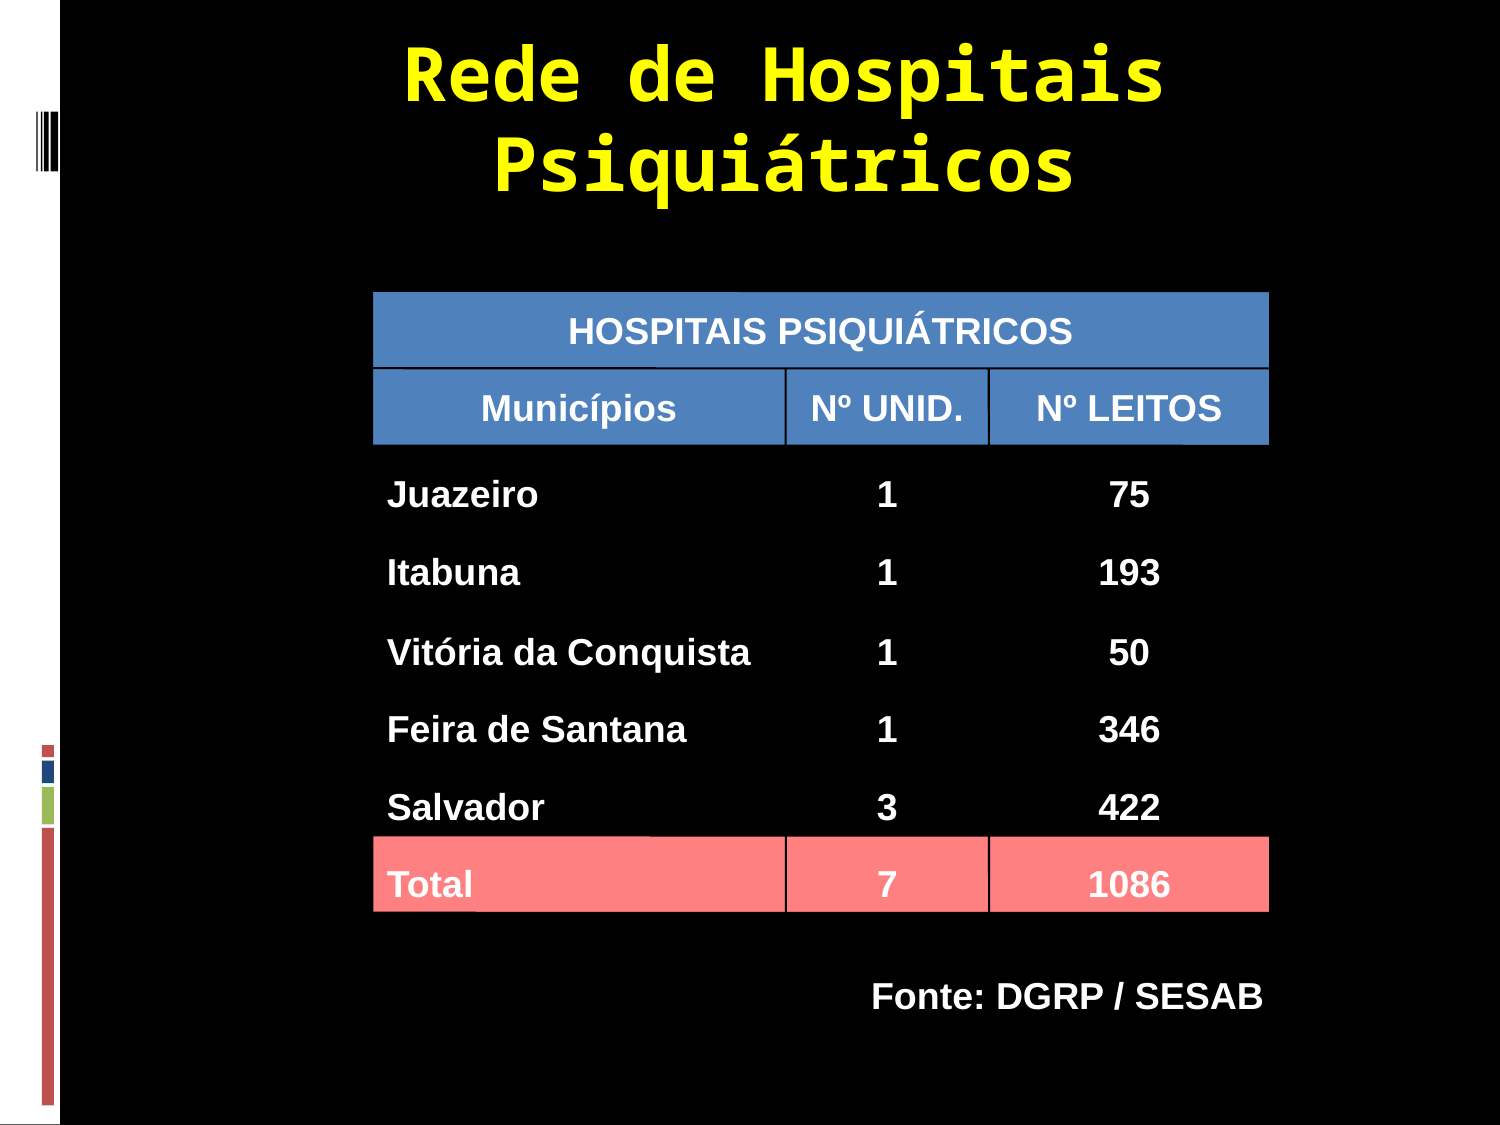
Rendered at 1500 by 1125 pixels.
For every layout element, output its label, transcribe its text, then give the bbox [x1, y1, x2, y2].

text_box Fonte: DGRP / SESAB [856, 964, 1282, 1025]
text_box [371, 290, 1270, 913]
text_box [0, 0, 1500, 1125]
